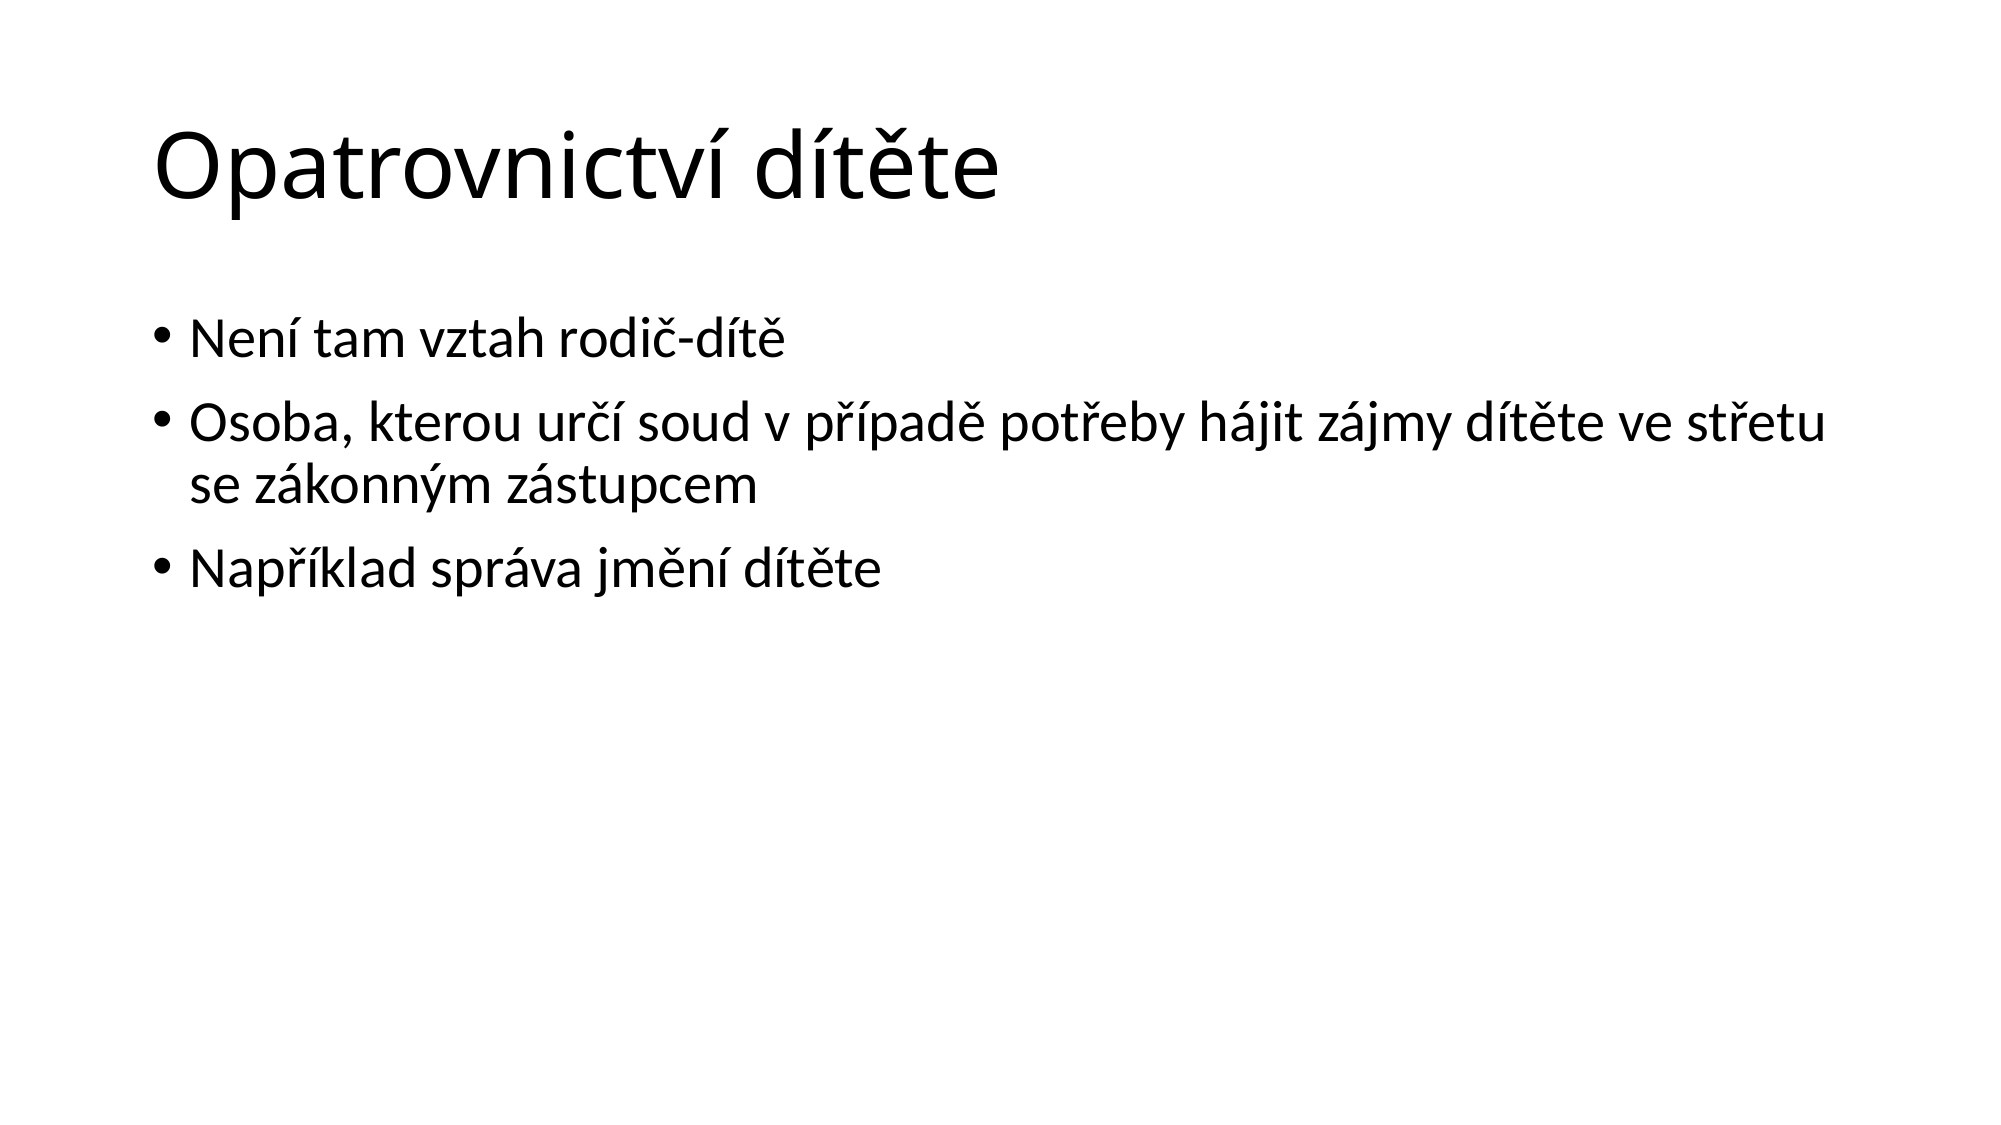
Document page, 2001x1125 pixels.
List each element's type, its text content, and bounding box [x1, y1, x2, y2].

title Opatrovnictví dítěte [137, 59, 1863, 278]
list Není tam vztah rodič-dítě Osoba, kterou určí soud v případě potřeby hájit zájmy dítěte ve střetu se zákonným zástupcem Například správa jmění dítěte [137, 299, 1863, 1014]
